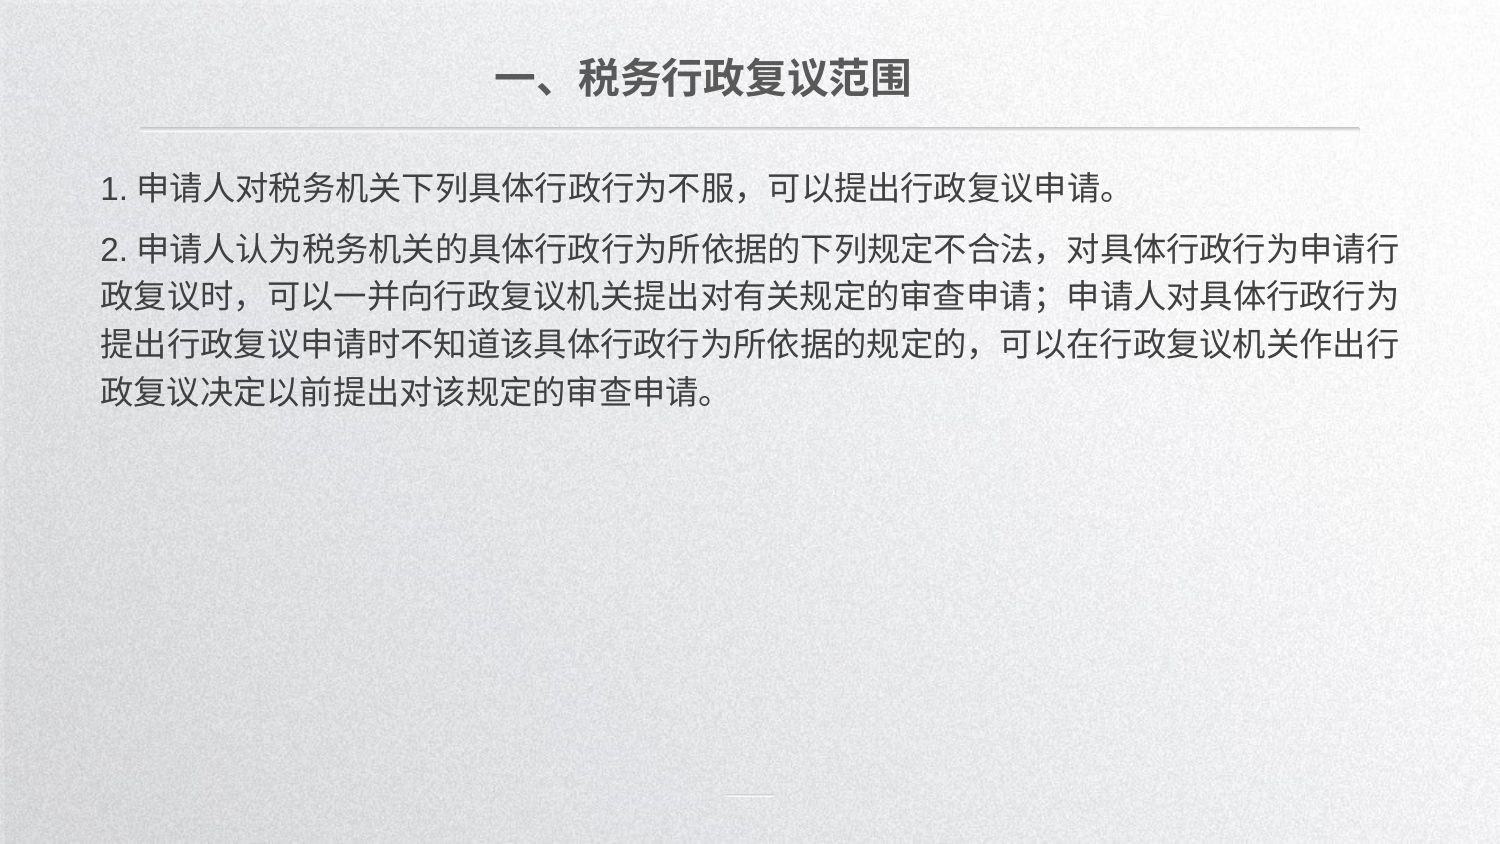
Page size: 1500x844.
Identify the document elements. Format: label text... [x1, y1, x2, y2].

text_box 一、税务行政复议范围 [414, 45, 993, 108]
picture [0, 0, 1500, 844]
text_box 1.申请人对税务机关下列具体行政行为不服，可以提出行政复议申请。 2.申请人认为税务机关的具体行政行为所依据的下列规定不合法，对具体行政行为申请行政复议时，可以一并向行政复议机关提出对有关规定的审查申请；申请人对具体行政行为提出行政复议申请时不知道该具体行政行为所依据的规定的，可以在行政复议机关作出行政复议决定以前提出对该规定的审查申请。 [100, 159, 1400, 412]
